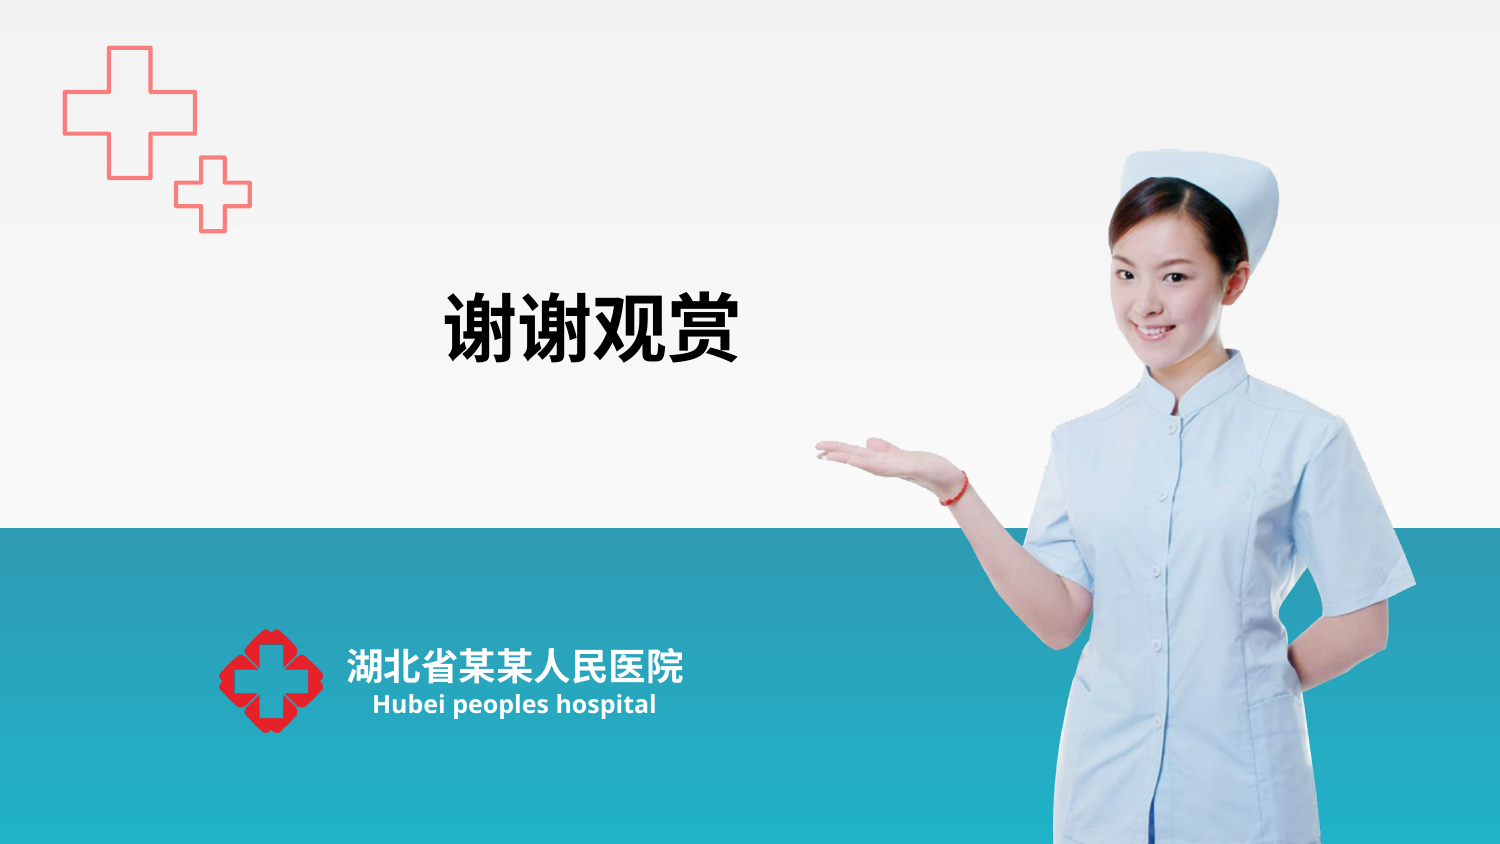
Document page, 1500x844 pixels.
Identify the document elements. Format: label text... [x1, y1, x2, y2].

text_box [0, 526, 739, 844]
text_box 谢谢观赏 [150, 274, 739, 380]
picture [744, 79, 1500, 844]
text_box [218, 628, 715, 734]
text_box [63, 46, 197, 180]
text_box [174, 155, 252, 233]
